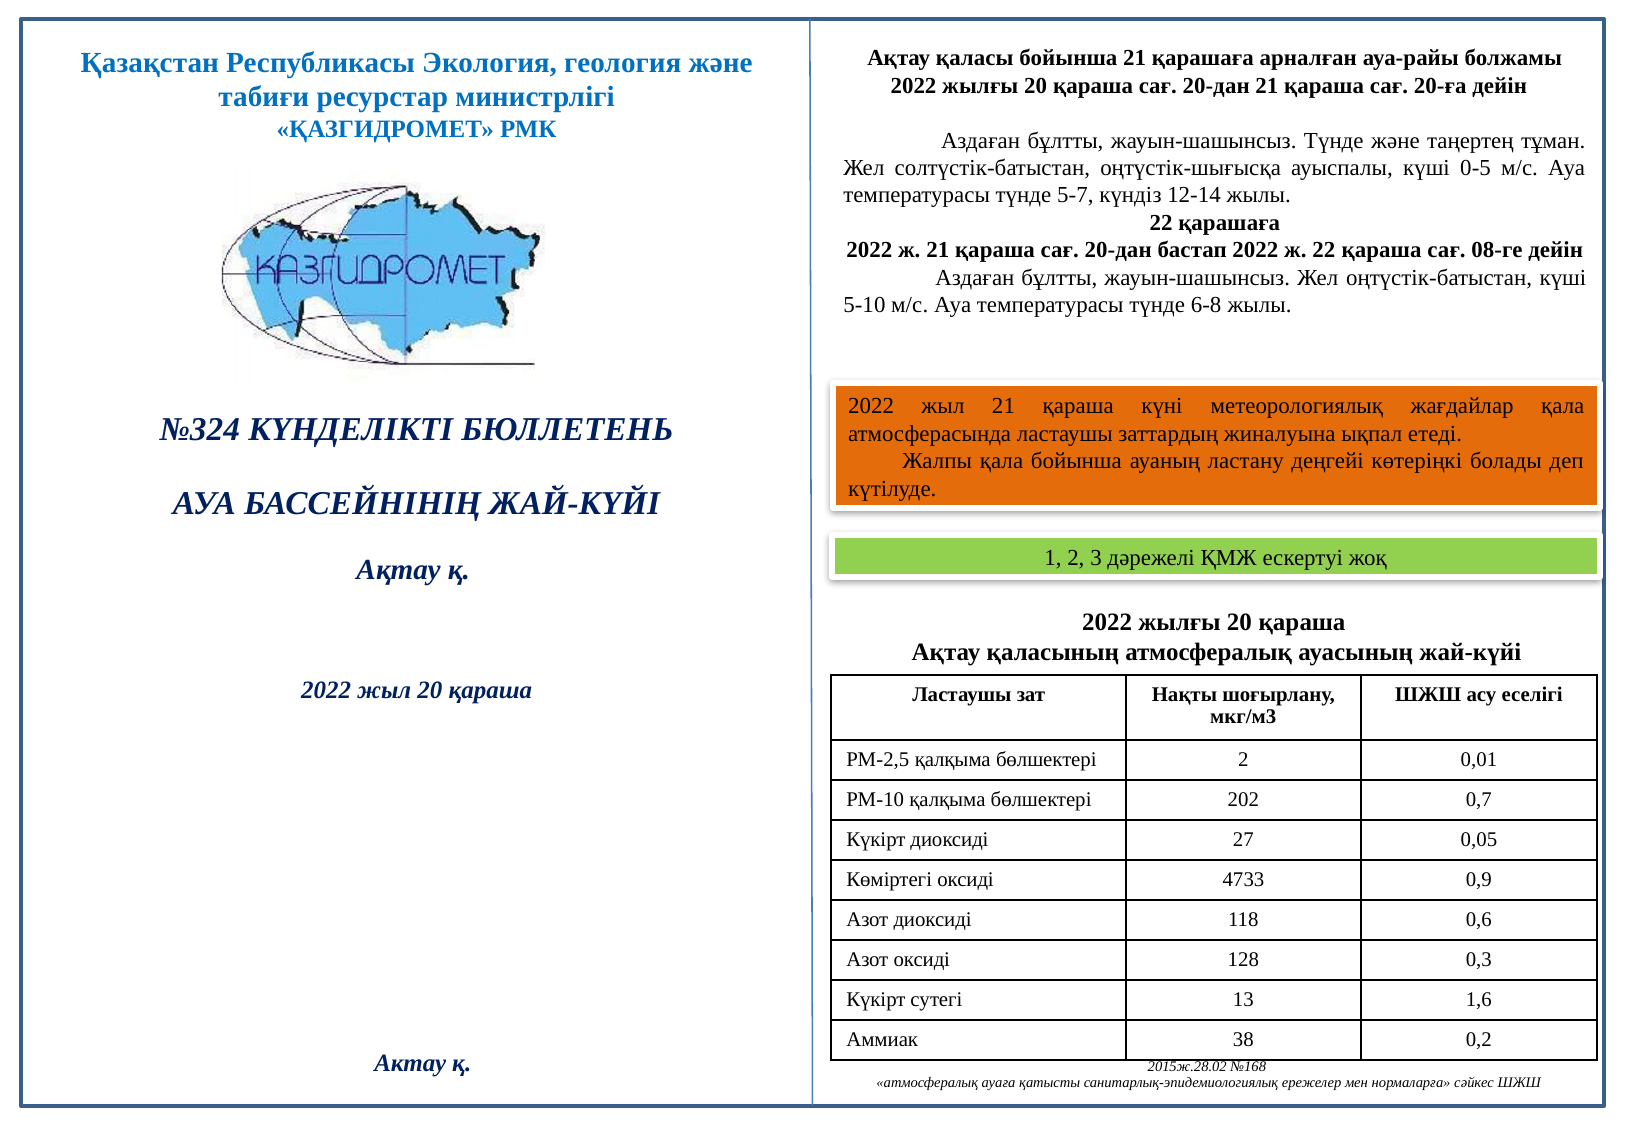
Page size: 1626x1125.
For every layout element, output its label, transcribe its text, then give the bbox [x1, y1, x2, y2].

table_cell 0,2 [1362, 1021, 1596, 1059]
table_header ШЖШ асу еселігі [1362, 676, 1596, 739]
table_cell 118 [1127, 901, 1360, 939]
table_cell 128 [1127, 941, 1360, 979]
text_box Қазақстан Республикасы Экология, геология және табиғи ресурстар министрлігі «ҚАЗГИДРОМЕТ» РМК [21, 35, 804, 150]
table_cell Аммиак [832, 1021, 1125, 1059]
table_cell 4733 [1127, 861, 1360, 899]
table_cell Азот диоксиді [832, 901, 1125, 939]
table_header Нақты шоғырлану, мкг/м3 [1127, 676, 1360, 739]
table_cell 38 [1127, 1021, 1360, 1059]
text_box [809, 18, 813, 1106]
table_cell 13 [1127, 981, 1360, 1019]
table_cell 0,7 [1362, 781, 1596, 819]
table_cell 1,6 [1362, 981, 1596, 1019]
table_header Ластаушы зат [832, 676, 1125, 739]
text_box 2022 жыл 21 қараша күні метеорологиялық жағдайлар қала атмосферасында ластаушы заттардың жиналуына ықпал етеді. Жалпы қала бойынша ауаның ластану деңгейі көтеріңкі болады деп күтілуде. [830, 380, 1603, 511]
table_cell 0,6 [1362, 901, 1596, 939]
table_header Актау қ. [57, 1049, 789, 1106]
text_box Ақтау қаласы бойынша 21 қарашаға арналған ауа-райы болжамы 2022 жылғы 20 қараша сағ. 20-дан 21 қараша сағ. 20-ға дейін Аздаған бұлтты, жауын-шашынсыз. Түнде және таңертең тұман. Жел солтүстік-батыстан, оңтүстік-шығысқа ауыспалы, күші 0-5 м/с. Ауа температурасы түнде 5-7, күндіз 12-14 жылы. 22 қарашаға 2022 ж. 21 қараша сағ. 20-дан бастап 2022 ж. 22 қараша сағ. 08-ге дейін Аздаған бұлтты, жауын-шашынсыз. Жел оңтүстік-батыстан, күші 5-10 м/с. Ауа температурасы түнде 6-8 жылы. [828, 35, 1602, 325]
table_cell 0,05 [1362, 821, 1596, 859]
picture [221, 167, 555, 384]
table_cell [816, 1102, 1601, 1123]
table_cell Күкірт диоксиді [832, 821, 1125, 859]
table_cell Күкірт сутегі [832, 981, 1125, 1019]
table_cell 0,9 [1362, 861, 1596, 899]
table_header 2015ж.28.02 №168 «атмосфералық ауаға қатысты санитарлық-эпидемиологиялық ережелер мен нормаларға» сәйкес ШЖШ [817, 1059, 1601, 1102]
table_cell 0,01 [1362, 741, 1596, 779]
table_cell 202 [1127, 781, 1360, 819]
table_cell 2 [1127, 741, 1360, 779]
table_cell 0,3 [1362, 941, 1596, 979]
table_cell Азот оксиді [832, 941, 1125, 979]
table_cell РМ-10 қалқыма бөлшектері [832, 781, 1125, 819]
text_box [19, 17, 1606, 1108]
table_cell Көміртегі оксиді [832, 861, 1125, 899]
text_box 2022 жылғы 20 қараша Ақтау қаласының атмосфералық ауасының жай-күйі [818, 598, 1610, 674]
table_cell РМ-2,5 қалқыма бөлшектері [832, 741, 1125, 779]
table_header №324 КҮНДЕЛІКТІ БЮЛЛЕТЕНЬ АУА БАССЕЙНІНІҢ ЖАЙ-КҮЙІ Ақтау қ. 2022 жыл 20 қараша [50, 410, 783, 727]
table_cell 27 [1127, 821, 1360, 859]
text_box 1, 2, 3 дәрежелі ҚМЖ ескертуі жоқ [829, 532, 1603, 580]
